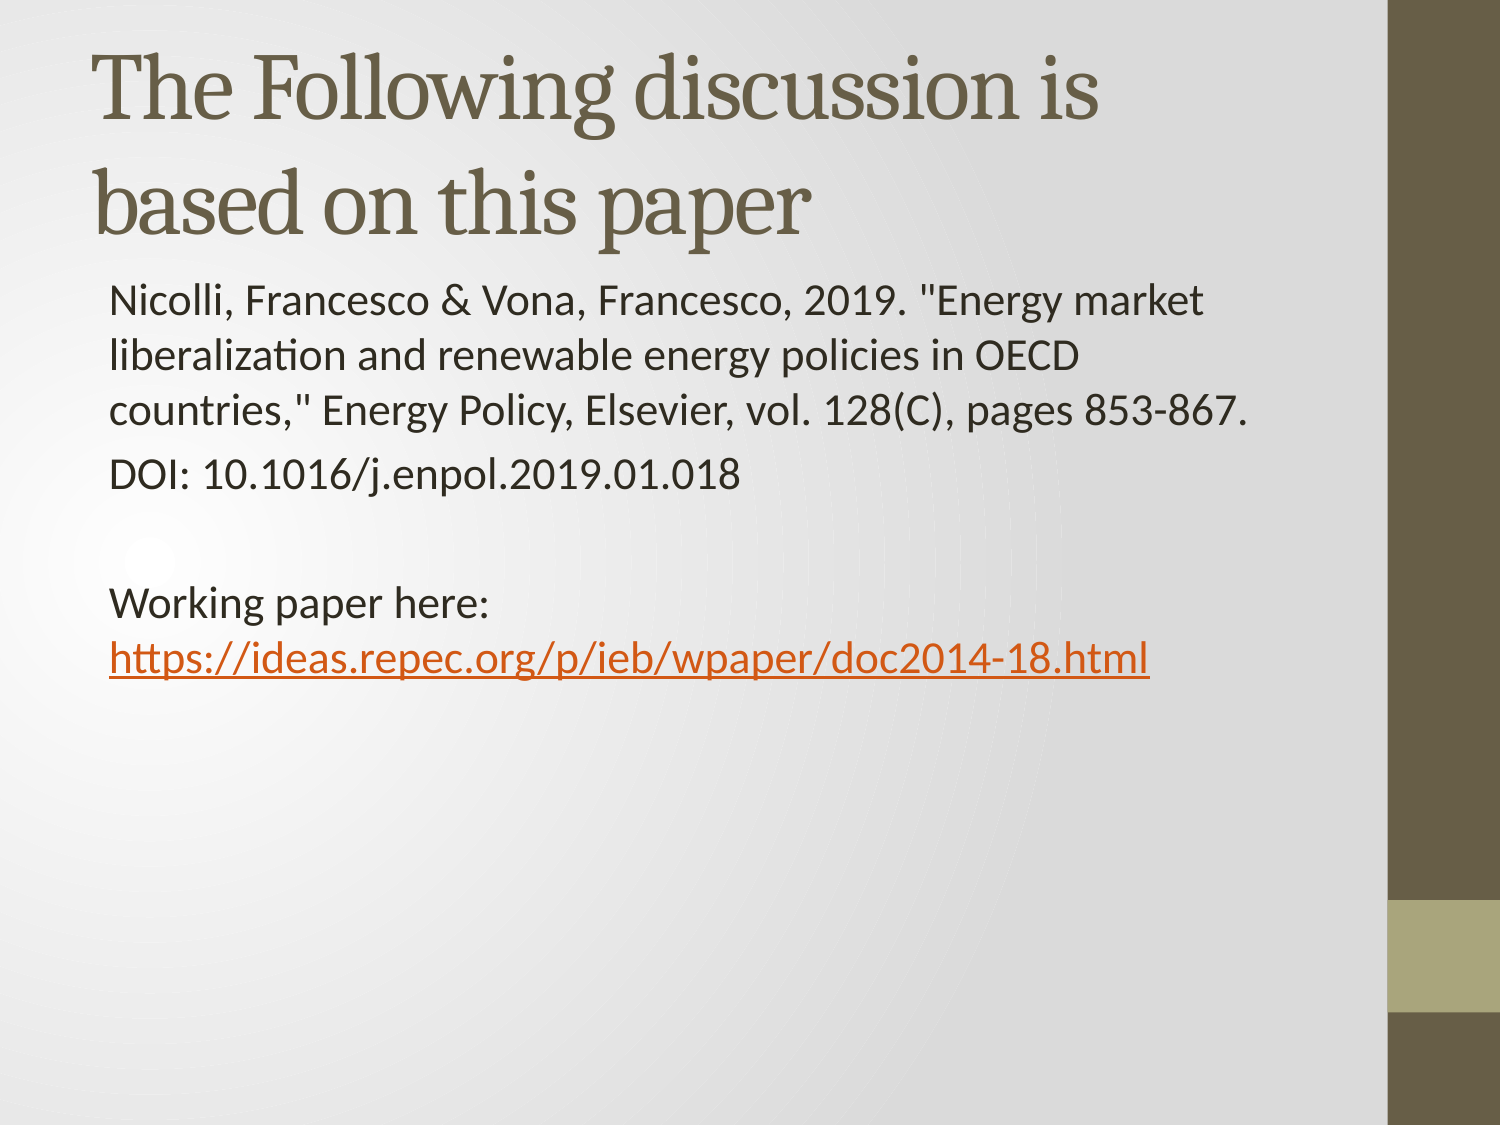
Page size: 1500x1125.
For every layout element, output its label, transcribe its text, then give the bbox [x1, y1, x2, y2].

list Nicolli, Francesco & Vona, Francesco, 2019. "Energy market liberalization and renewable energy policies in OECD countries," Energy Policy, Elsevier, vol. 128(C), pages 853-867. DOI: 10.1016/j.enpol.2019.01.018 Working paper here: https://ideas.repec.org/p/ieb/wpaper/doc2014-18.html [75, 262, 1325, 1050]
title The Following discussion is based on this paper [75, 45, 1325, 233]
